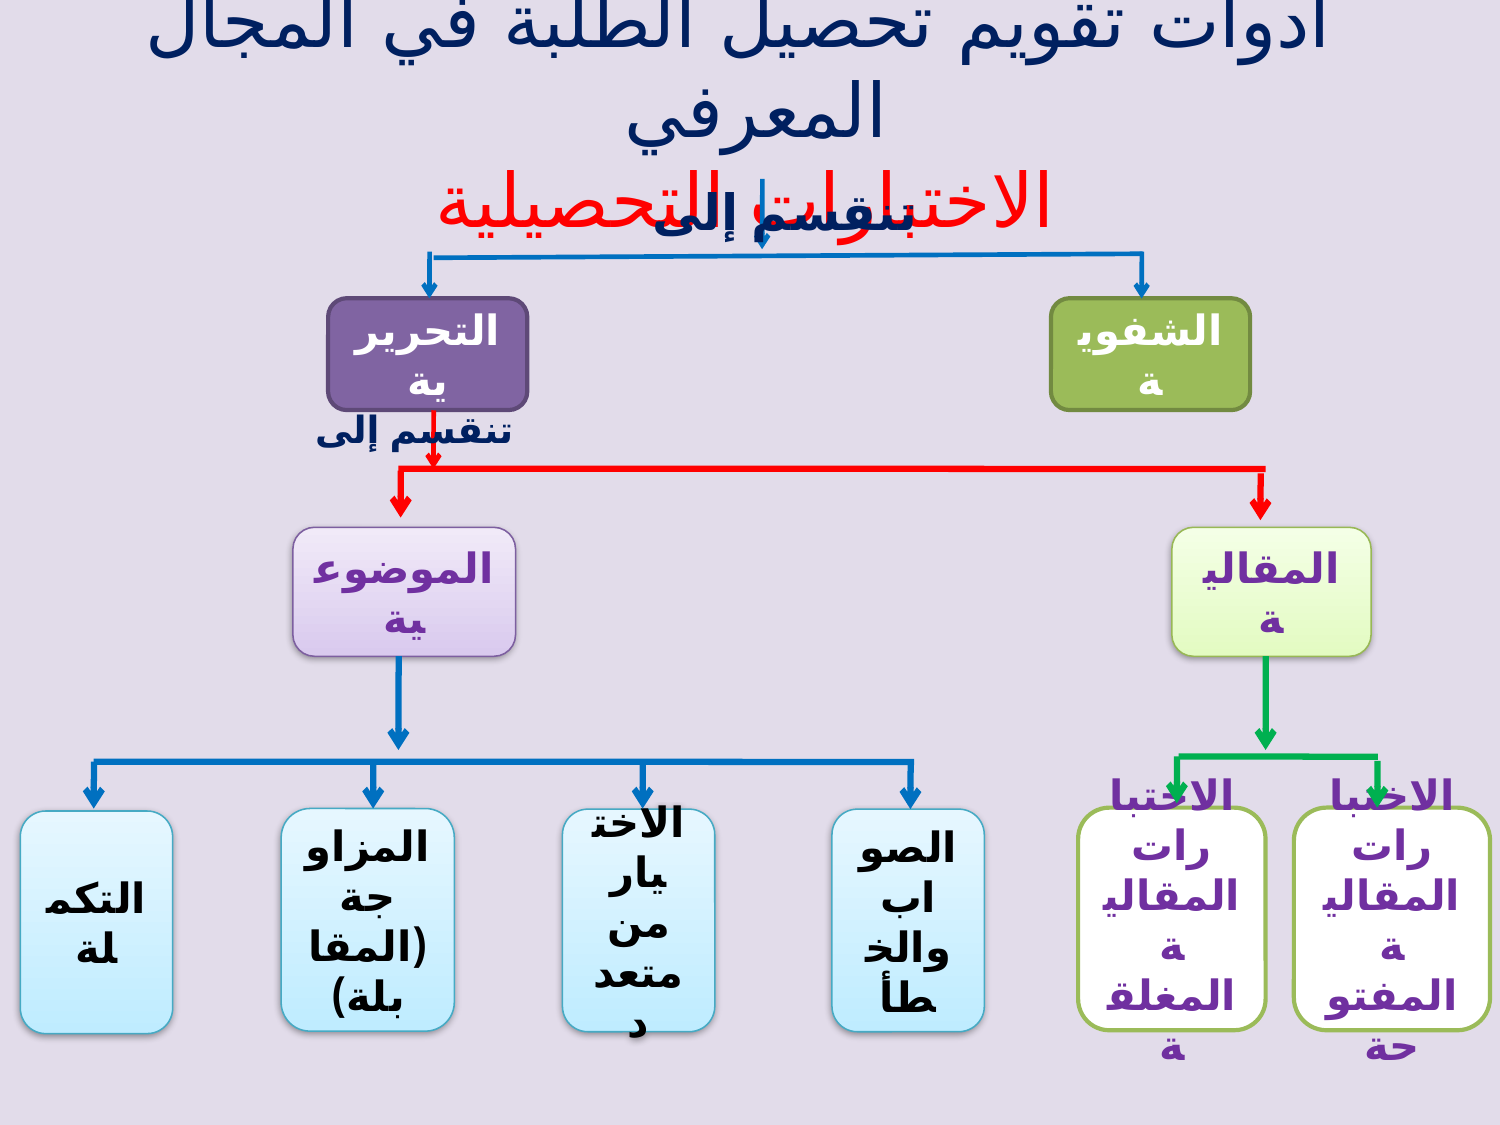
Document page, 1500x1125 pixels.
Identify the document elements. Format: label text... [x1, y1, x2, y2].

text_box الشفوية [1048, 296, 1253, 413]
text_box المقالية [1171, 526, 1372, 658]
text_box التحريرية [325, 296, 530, 398]
text_box التكملة [19, 810, 174, 1035]
text_box تنقسم إلى [300, 398, 529, 459]
text_box الصواب والخطأ [831, 808, 986, 1033]
text_box الاختيار من متعدد [561, 808, 716, 1033]
text_box المزاوجة (المقابلة) [280, 807, 456, 1032]
text_box أدوات تقويم تحصيل الطلبة في المجال المعرفي الاختبارات التحصيلية [70, 0, 1442, 791]
text_box تنقسم إلى [637, 172, 932, 248]
text_box الاختبارات المقالية المفتوحة [1291, 805, 1493, 1033]
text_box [433, 253, 1143, 258]
text_box الاختبارات المقالية المغلقة [1076, 805, 1268, 1033]
text_box الموضوعية [292, 526, 517, 658]
